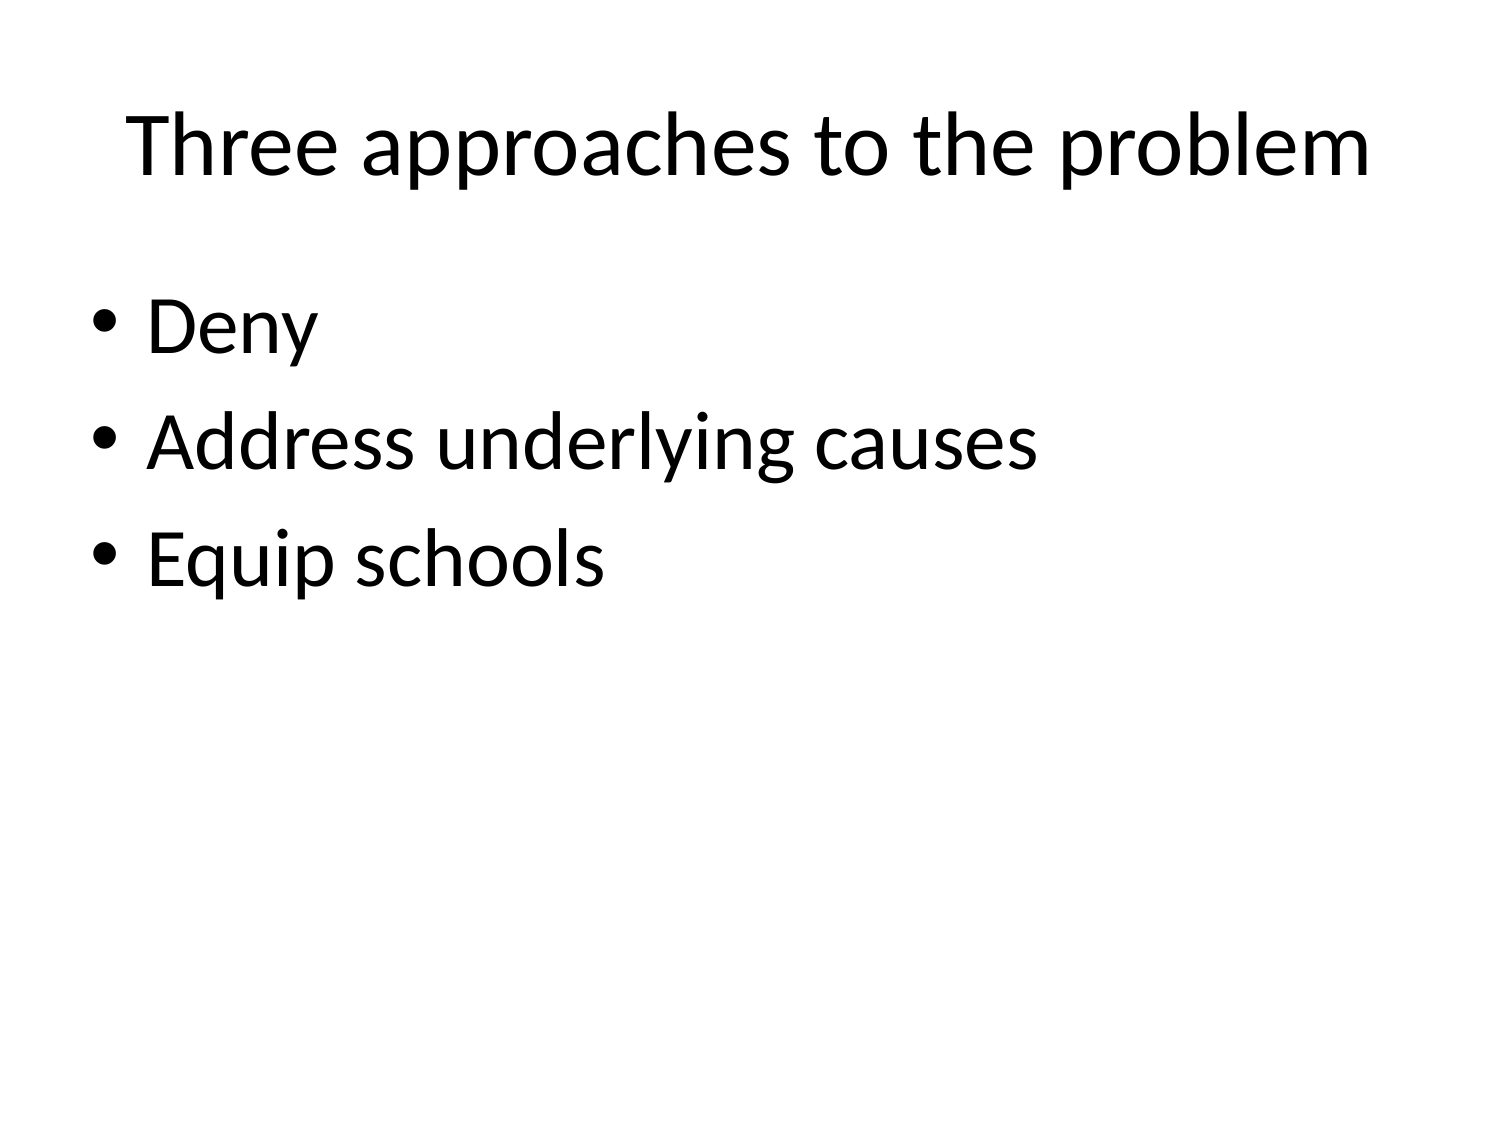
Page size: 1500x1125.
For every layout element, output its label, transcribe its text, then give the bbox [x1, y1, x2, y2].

list Deny Address underlying causes Equip schools [75, 262, 1425, 1005]
title Three approaches to the problem [75, 45, 1425, 233]
